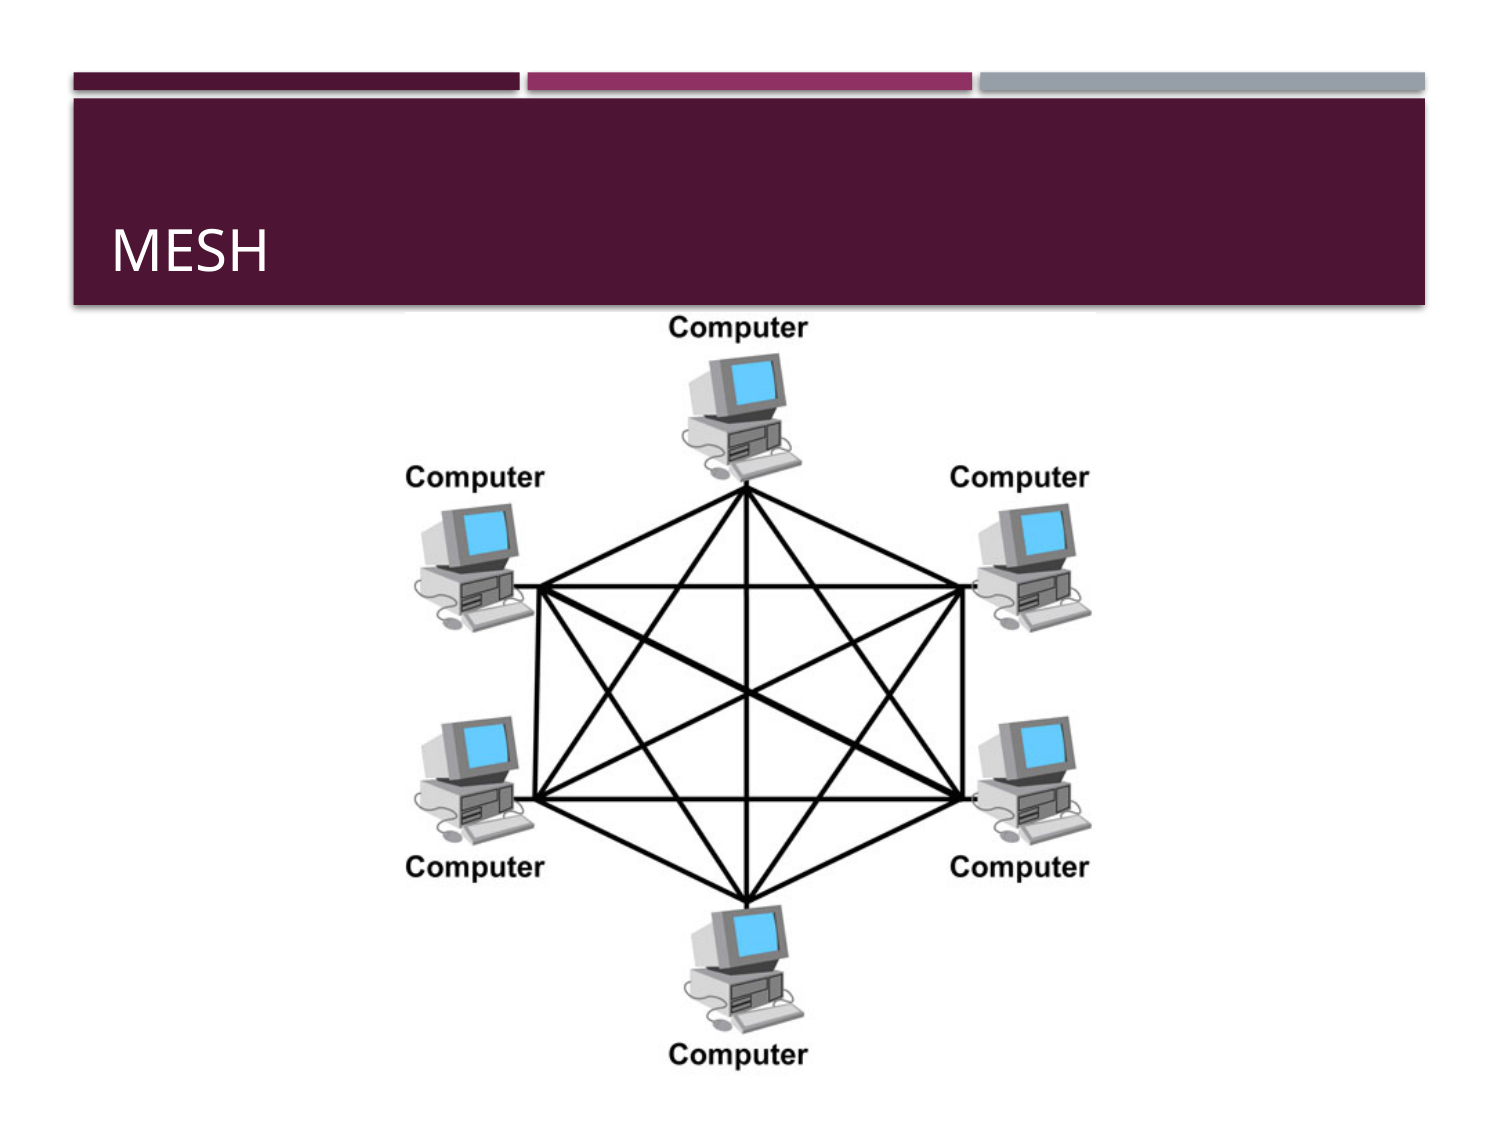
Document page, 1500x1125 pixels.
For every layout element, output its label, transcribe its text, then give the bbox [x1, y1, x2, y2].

title Mesh [95, 112, 1406, 291]
picture [404, 311, 1097, 1079]
